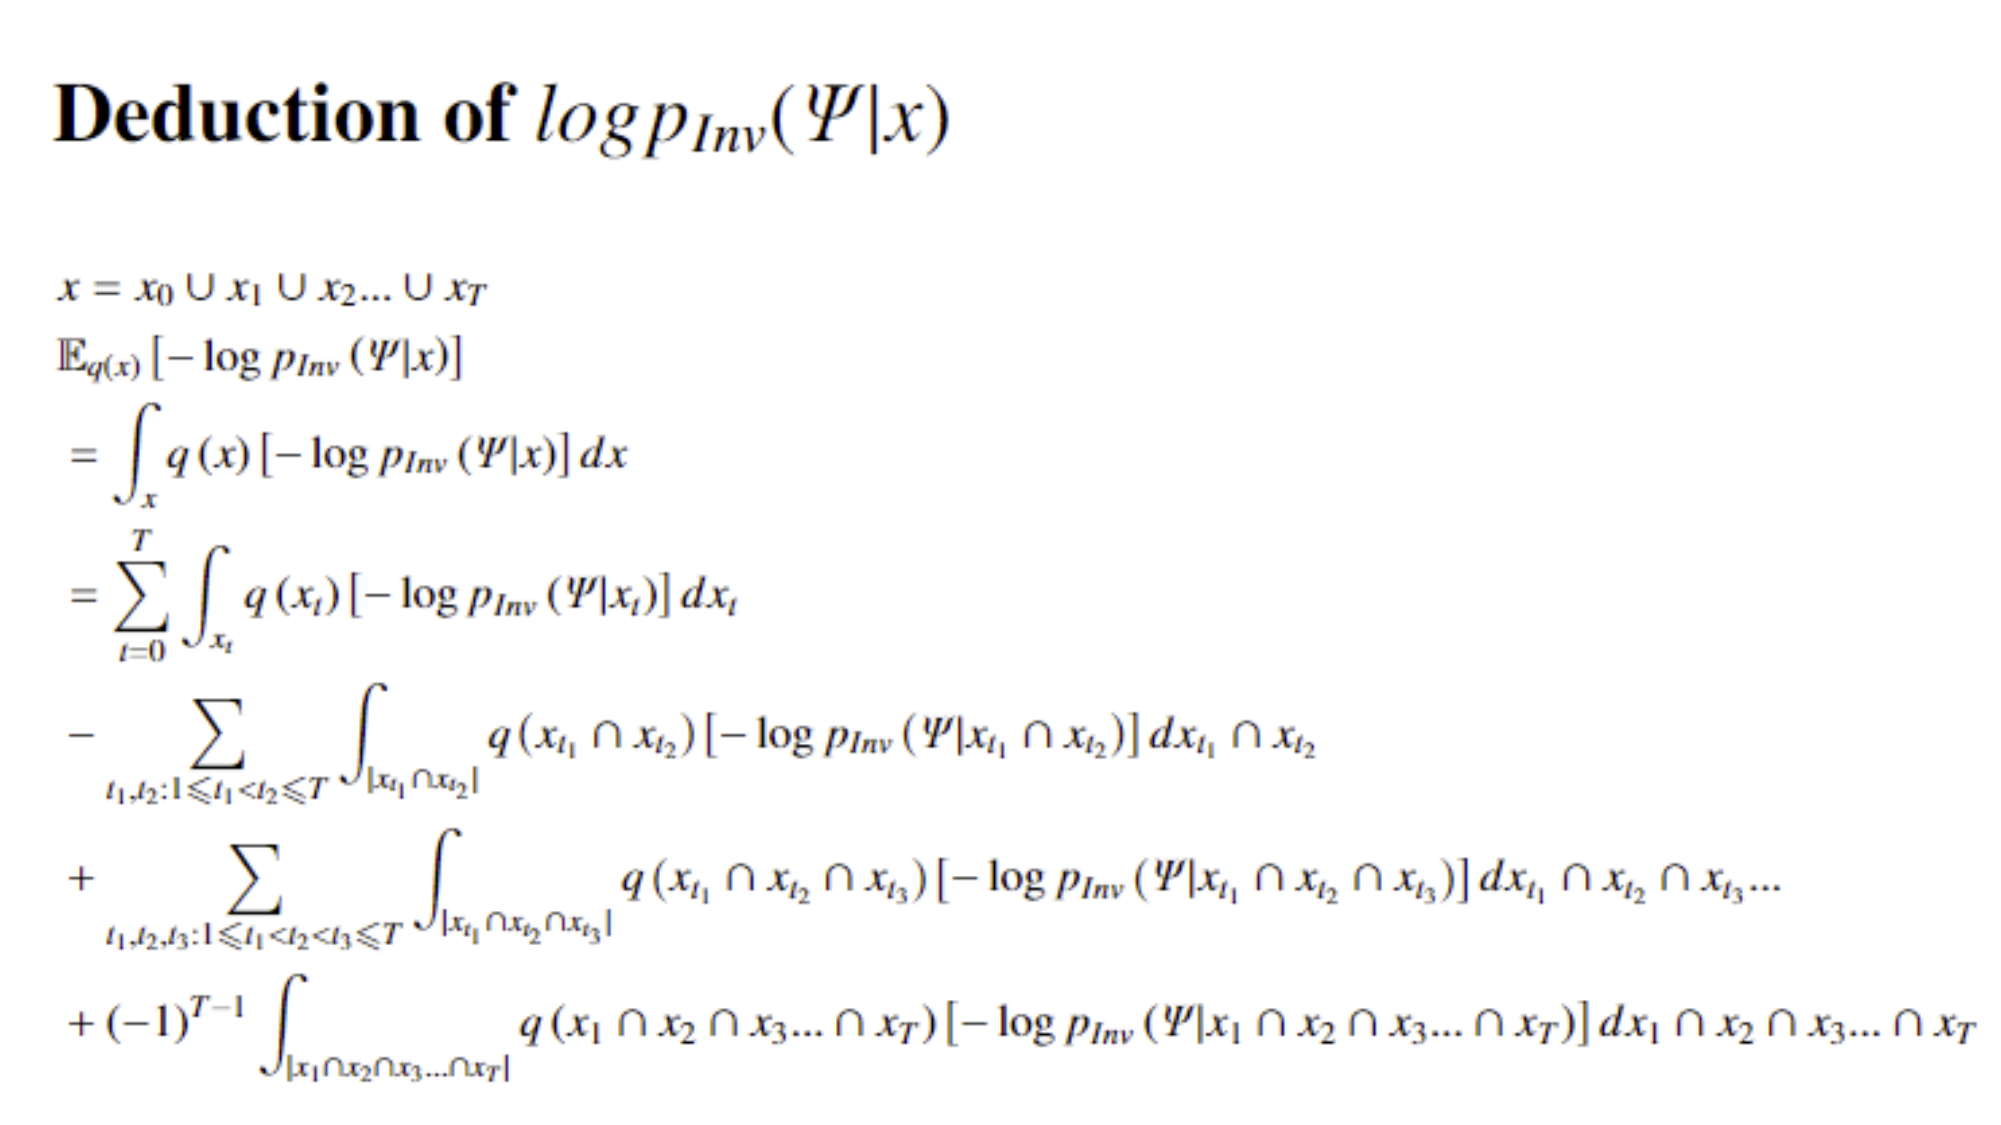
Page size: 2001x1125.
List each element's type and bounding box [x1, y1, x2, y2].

picture [19, 45, 1000, 190]
picture [51, 258, 2000, 1104]
